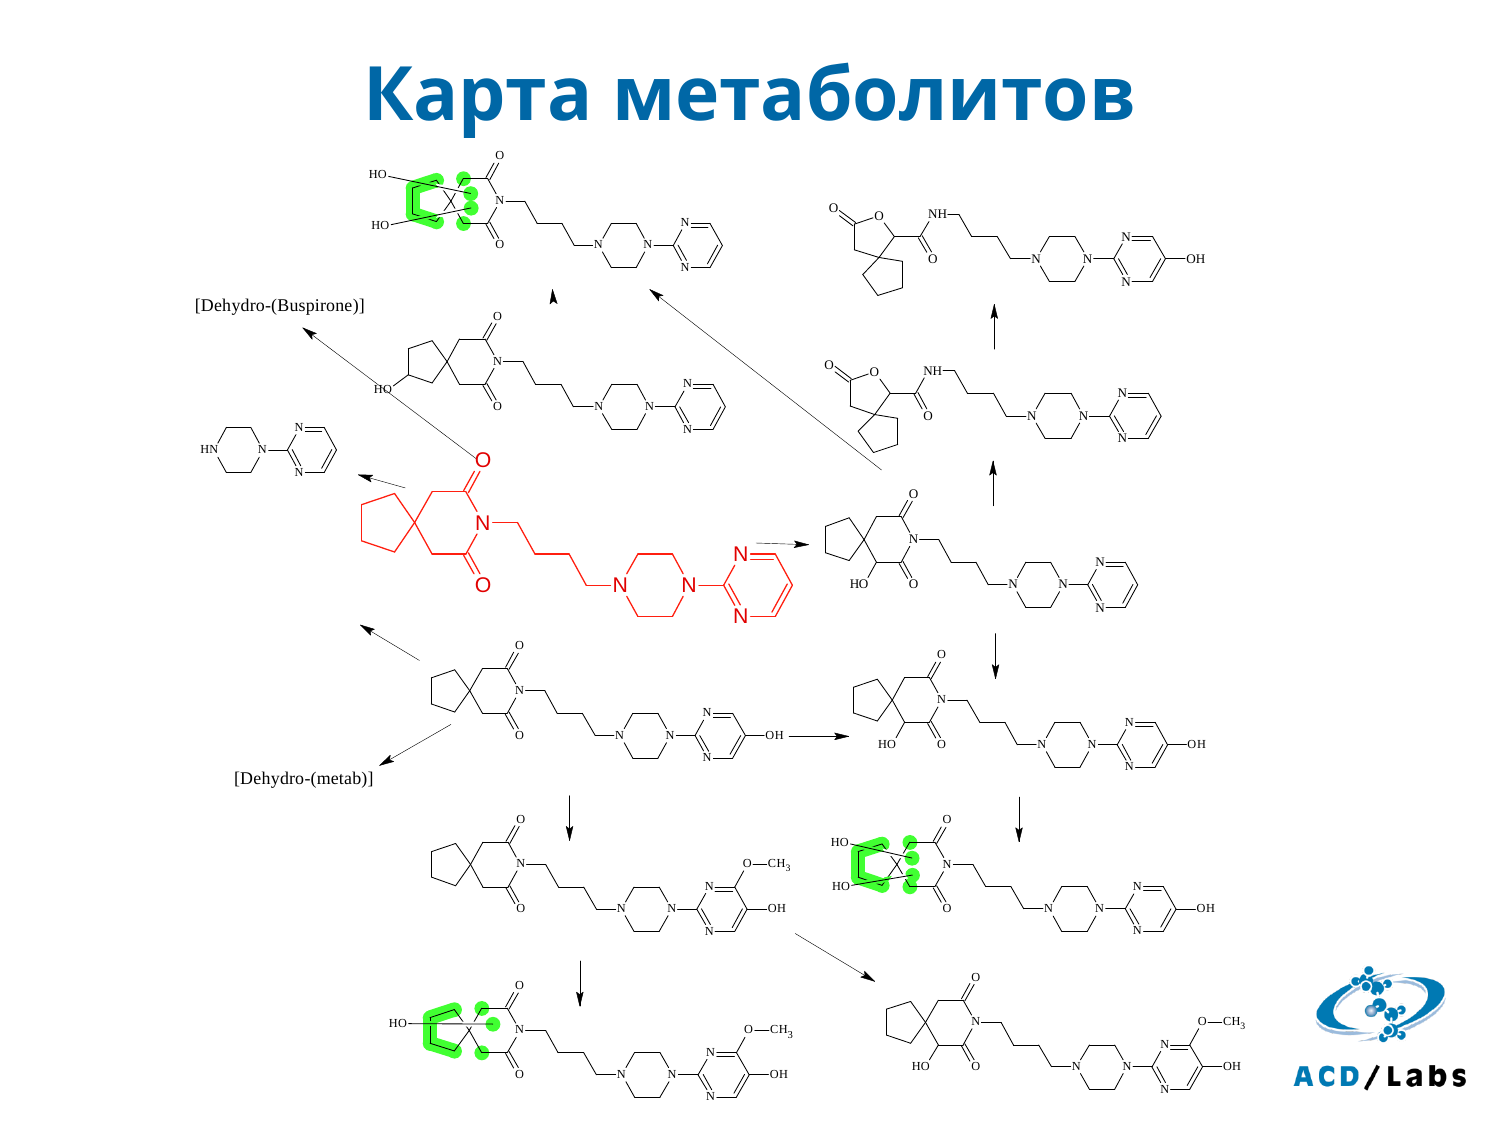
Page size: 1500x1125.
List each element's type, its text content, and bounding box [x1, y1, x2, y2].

title Карта метаболитов [74, 0, 1426, 185]
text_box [194, 148, 1247, 1105]
picture [1293, 964, 1471, 1101]
